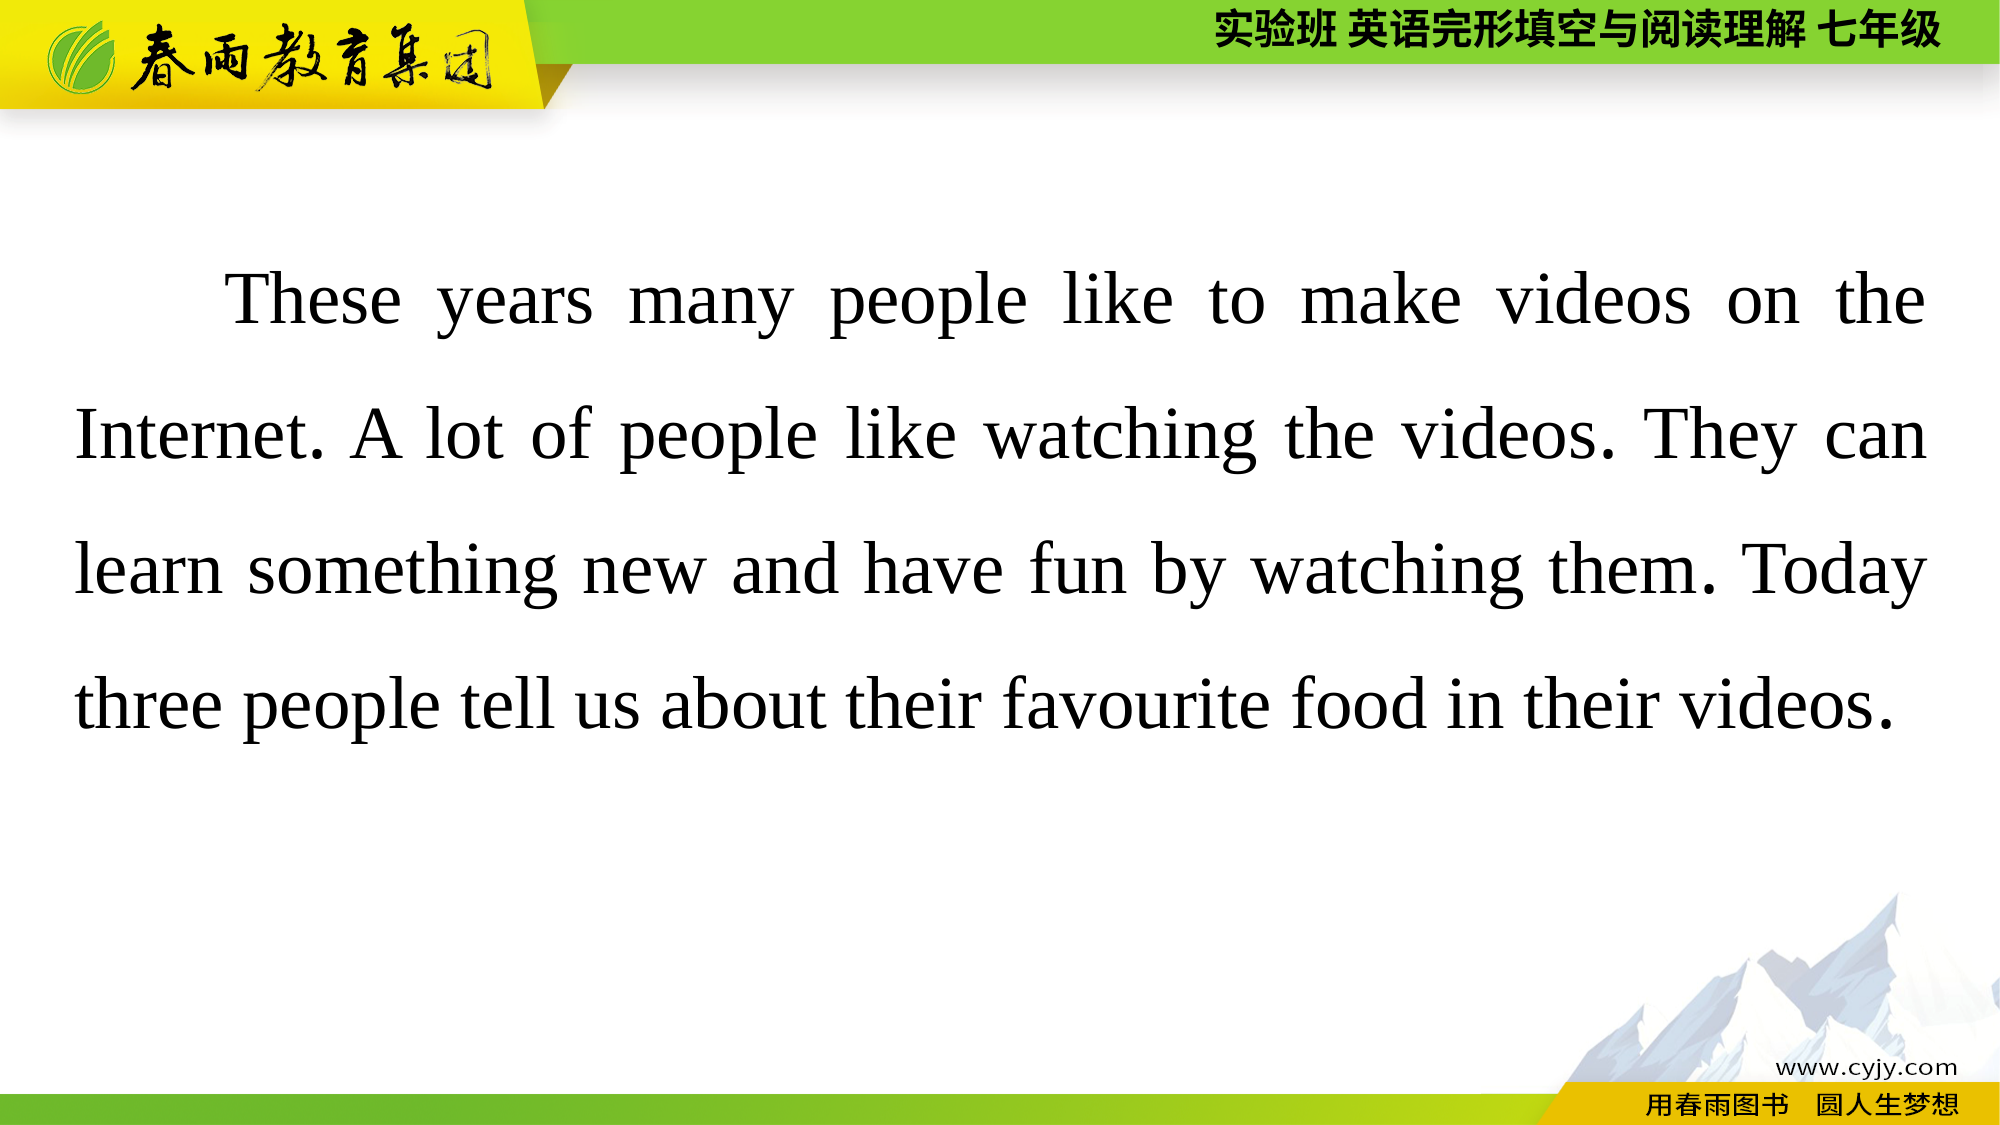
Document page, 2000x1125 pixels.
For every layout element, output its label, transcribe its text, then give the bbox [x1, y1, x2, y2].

list These years many people like to make videos on the Internet. A lot of people like watching the videos. They can learn something new and have fun by watching them. Today three people tell us about their favourite food in their videos. [59, 196, 1944, 740]
picture [0, 0, 2000, 1125]
